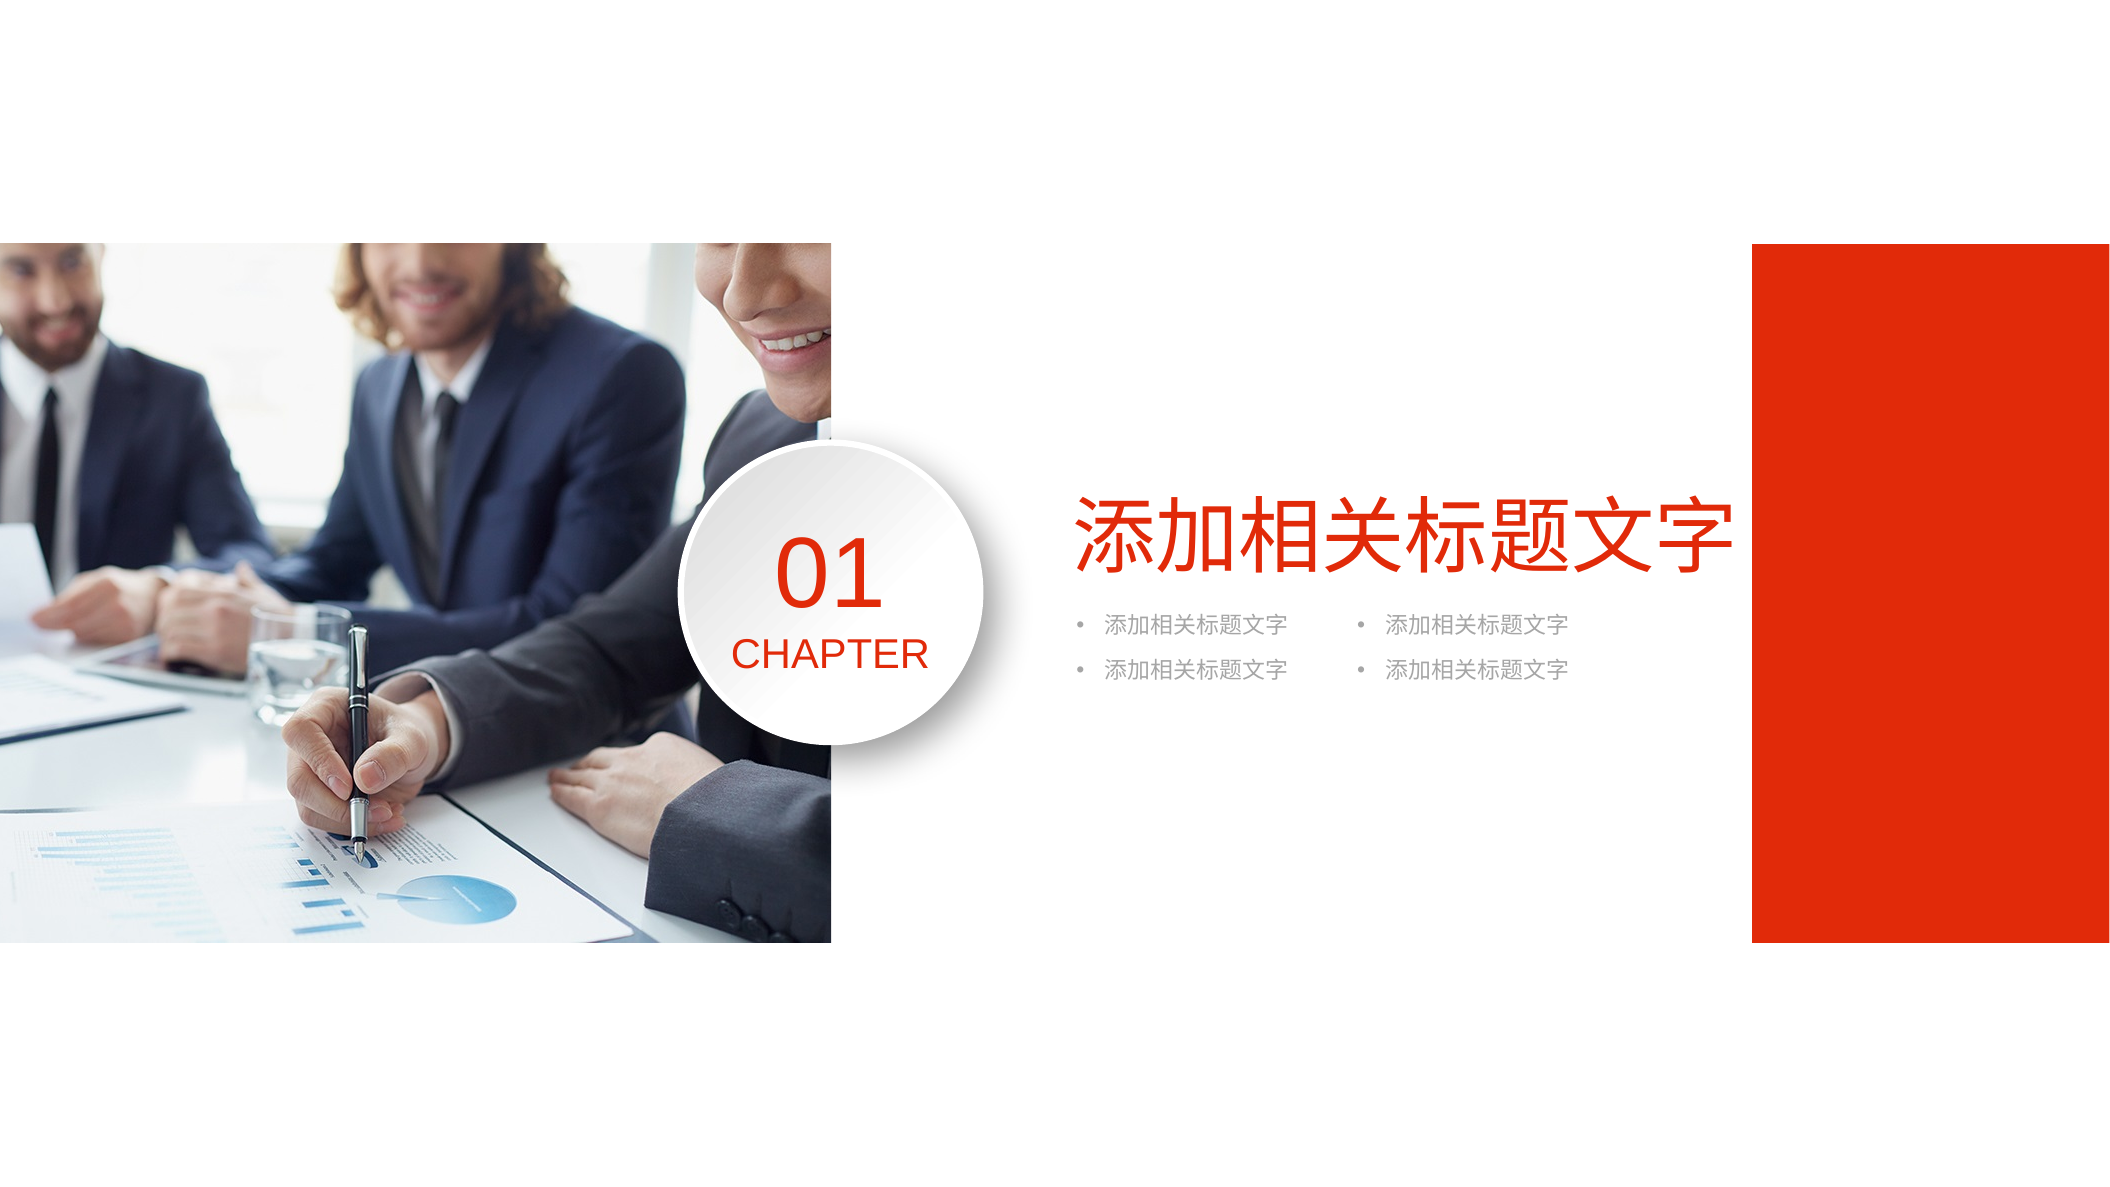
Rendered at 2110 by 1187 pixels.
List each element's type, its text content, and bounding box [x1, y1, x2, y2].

text_box [0, 243, 832, 943]
text_box 添加相关标题文字 [1061, 648, 1304, 691]
text_box 01 CHAPTER [706, 507, 955, 678]
text_box [679, 441, 982, 744]
text_box 添加相关标题文字 [1072, 483, 1752, 584]
text_box 添加相关标题文字 [1061, 603, 1304, 646]
text_box 添加相关标题文字 [1342, 648, 1585, 691]
text_box 添加相关标题文字 [1342, 603, 1585, 646]
text_box [1751, 243, 2110, 943]
